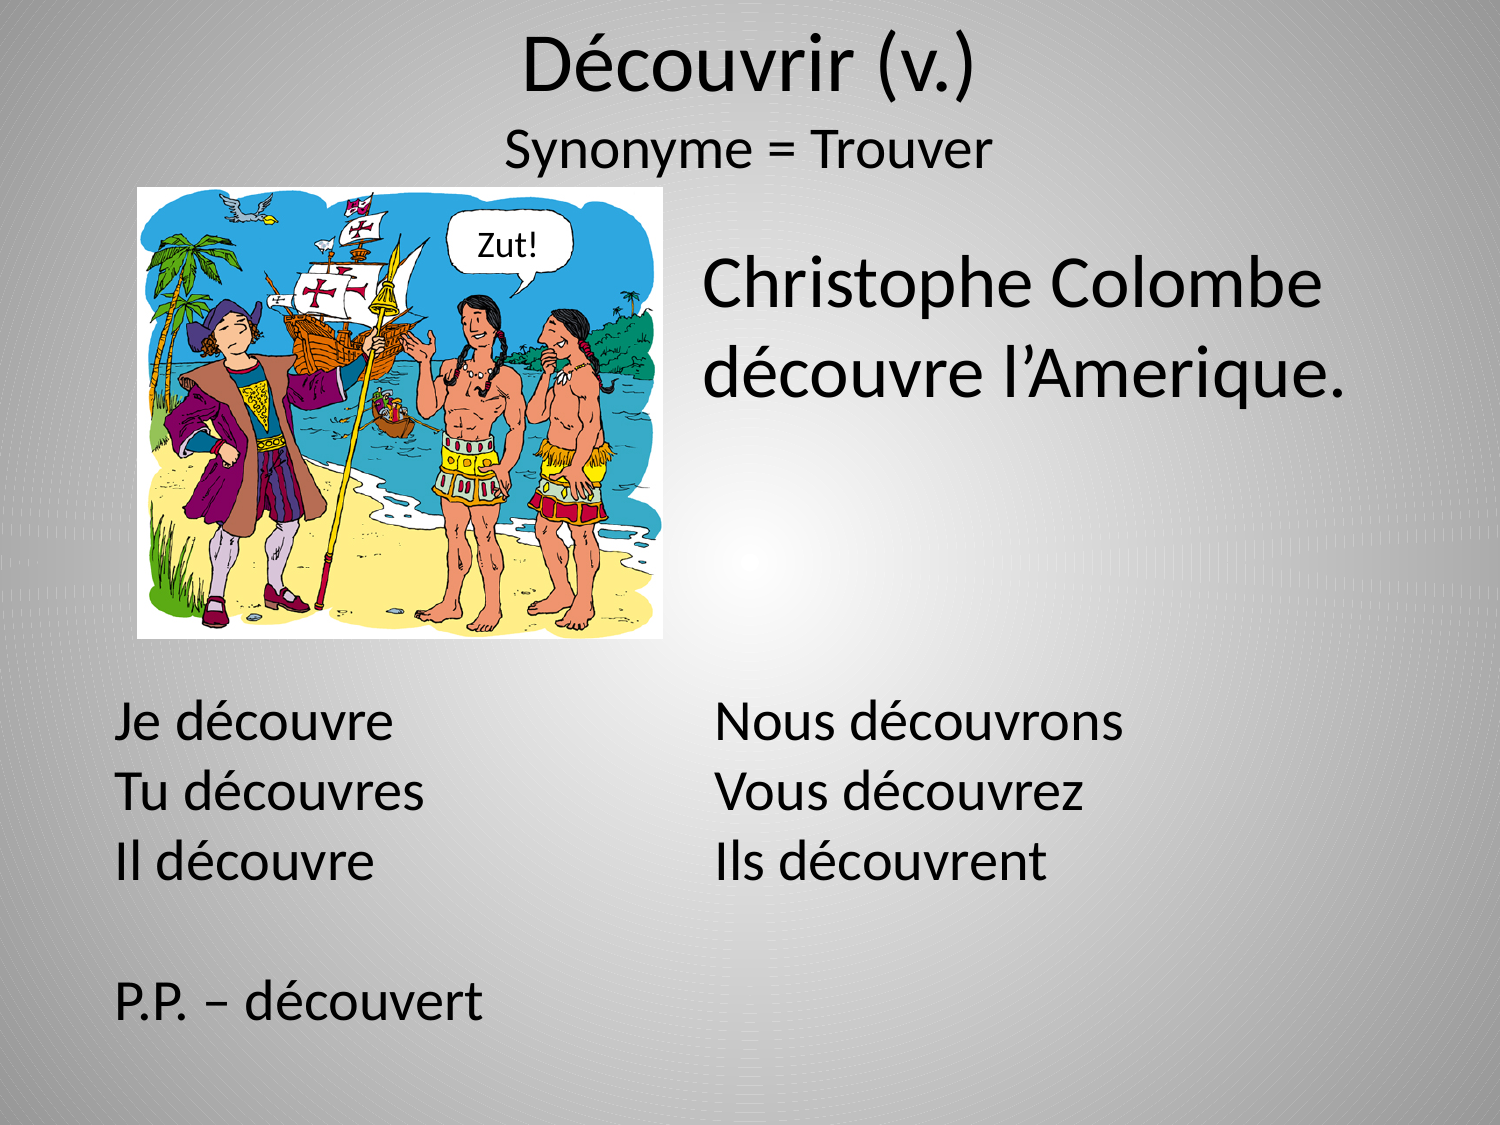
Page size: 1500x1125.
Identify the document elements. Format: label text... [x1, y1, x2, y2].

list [137, 187, 663, 639]
text_box Christophe Colombe découvre l’Amerique. [687, 224, 1450, 420]
title Découvrir (v.) Synonyme = Trouver [75, 0, 1425, 188]
text_box Je découvre Nous découvrons Tu découvres Vous découvrez Il découvre Ils découvrent P.P. – découvert [99, 675, 1438, 1040]
